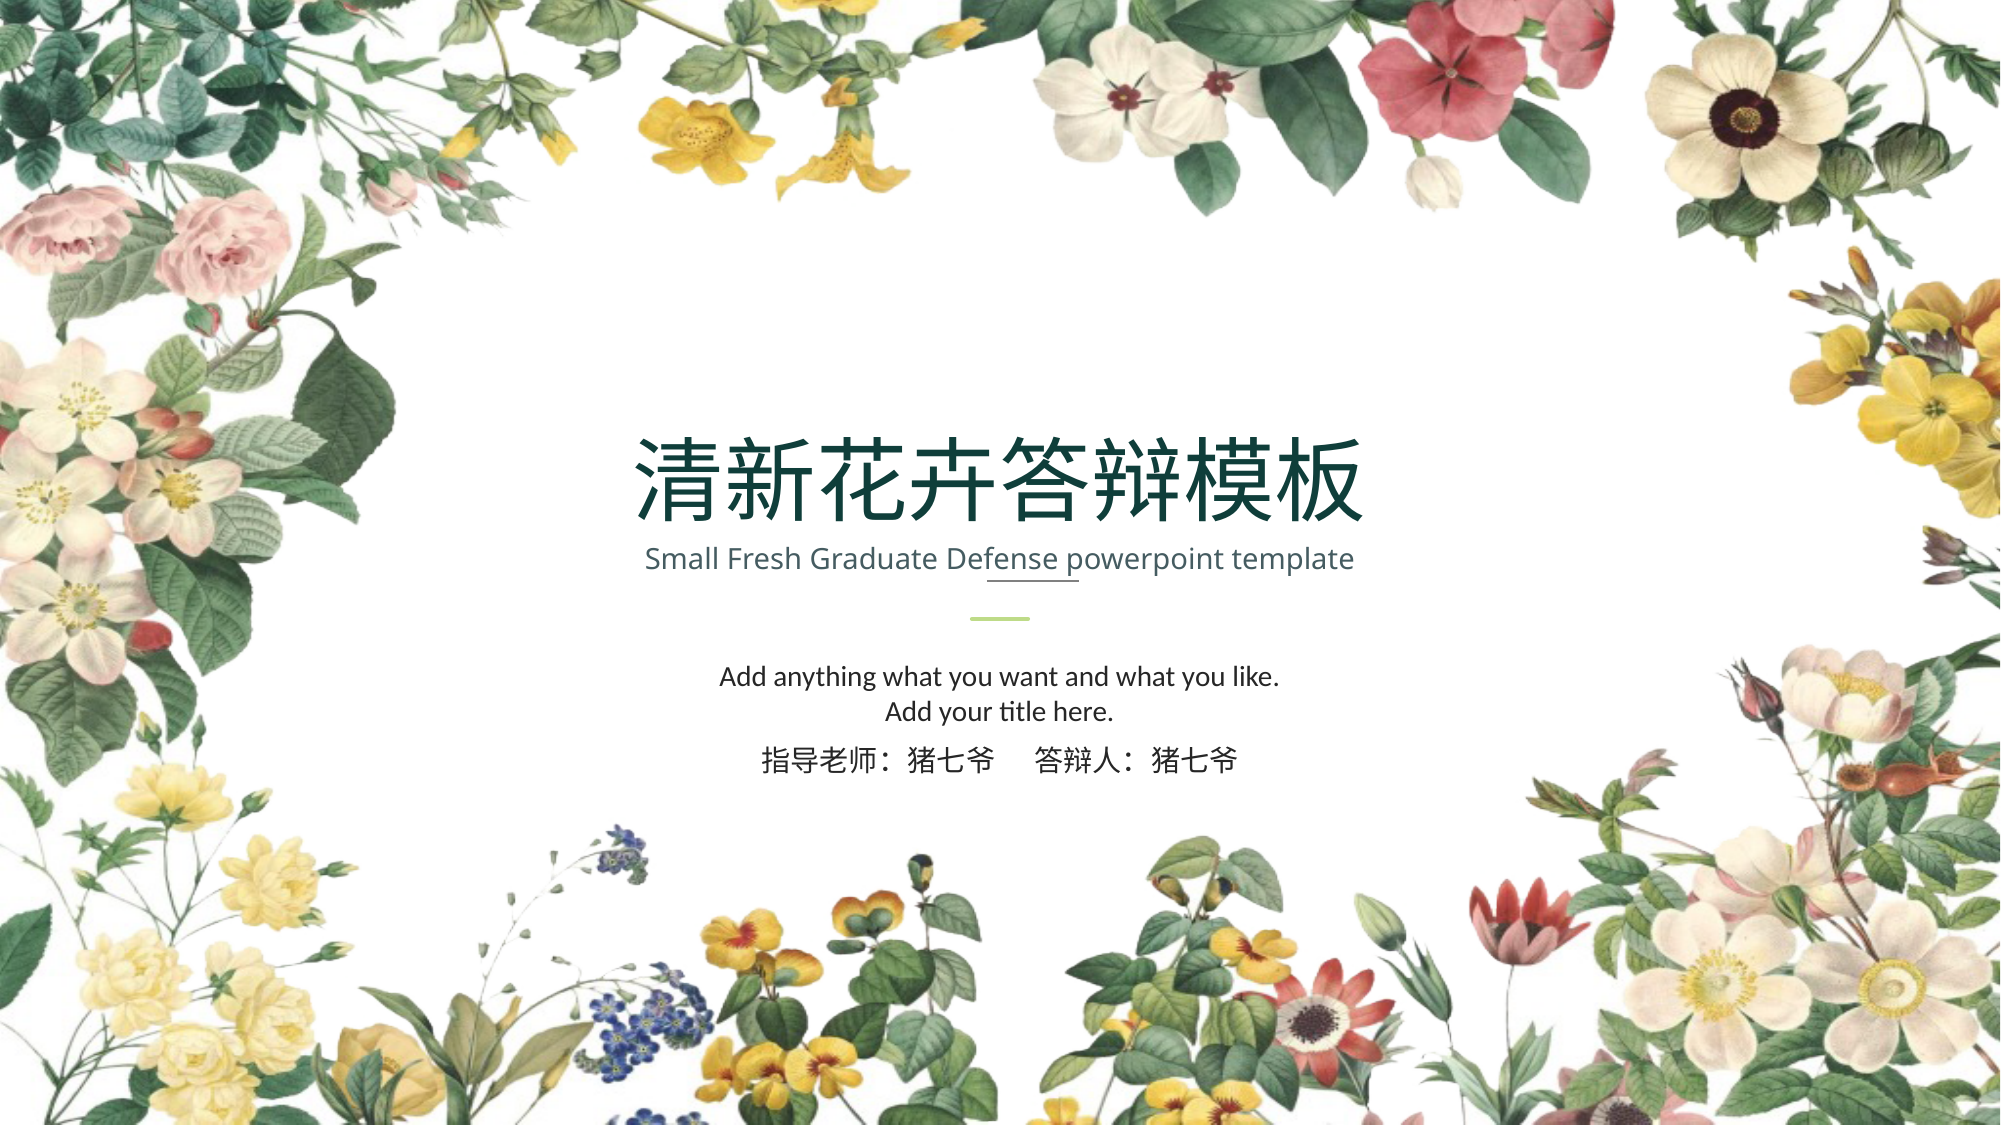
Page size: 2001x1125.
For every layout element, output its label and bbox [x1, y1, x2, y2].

text_box [562, 415, 1438, 786]
picture [0, 0, 2001, 1125]
